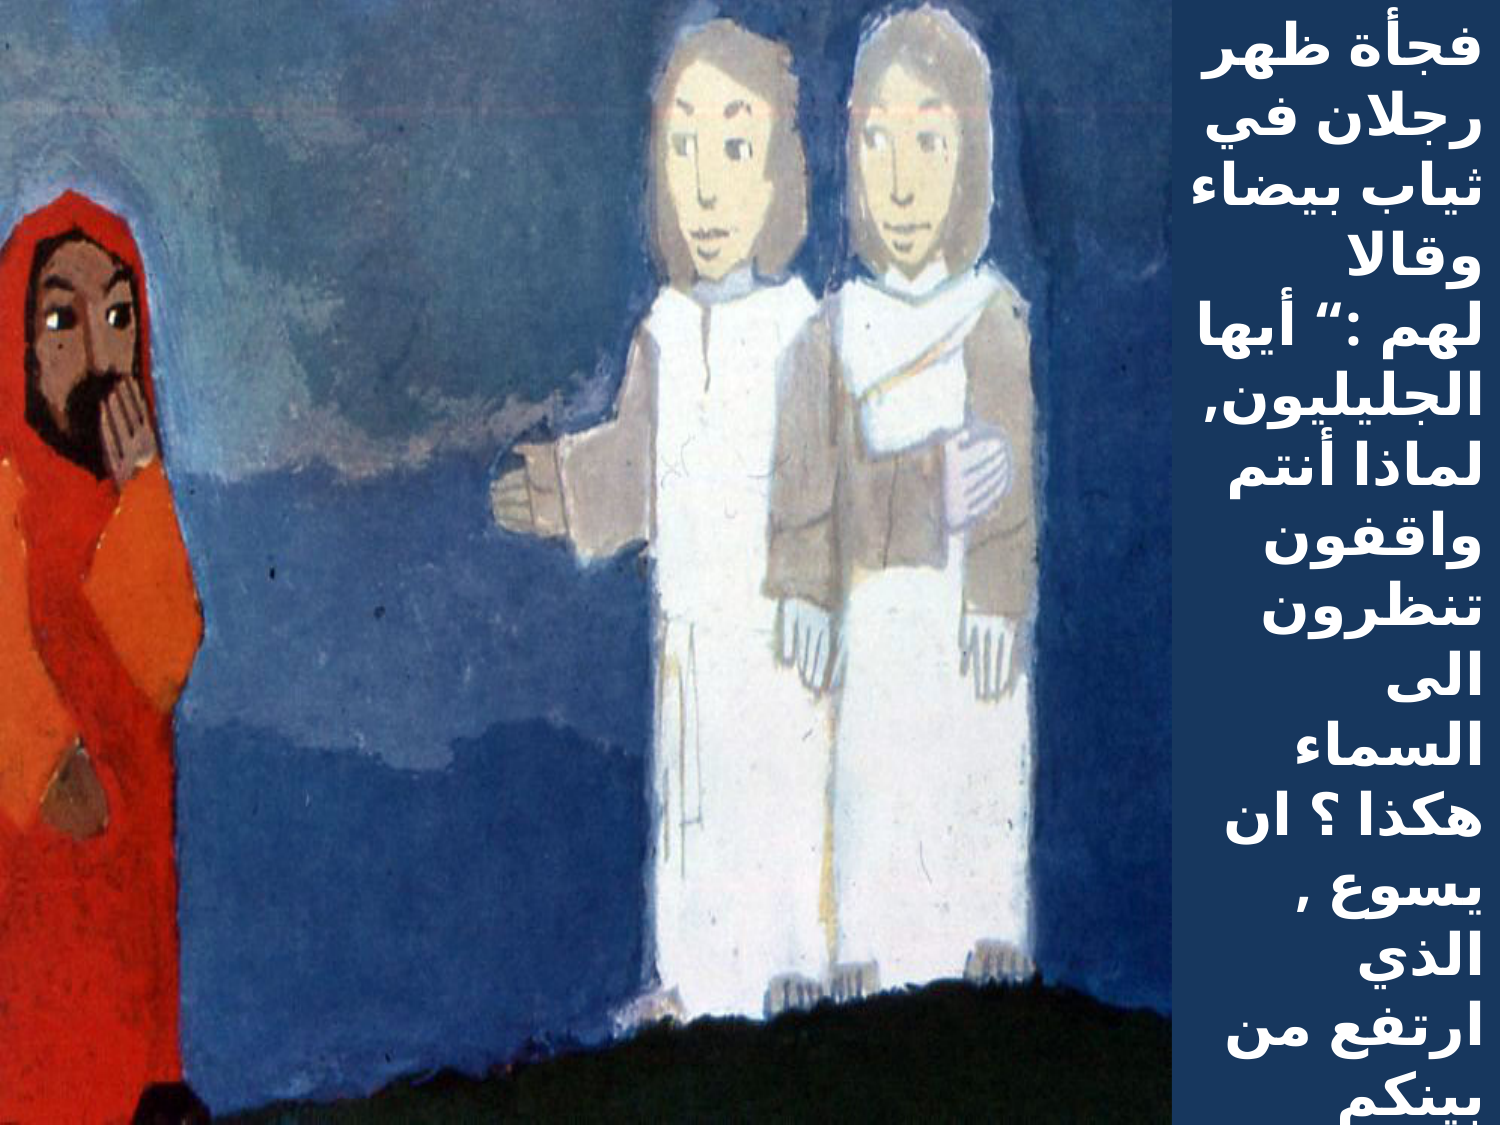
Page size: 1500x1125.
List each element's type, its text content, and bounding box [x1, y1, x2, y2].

picture [0, 0, 1173, 1125]
text_box فجأة ظهر رجلان في ثياب بيضاء وقالا لهم :“ أيها الجليليون, لماذا أنتم واقفون تنظرون الى السماء هكذا ؟ ان يسوع , الذي ارتفع من بينكم ليذهب الى السماء , سيعود بالطريقة ذاتها التي ارتفع عنكم بها“. [1173, 0, 1500, 1125]
